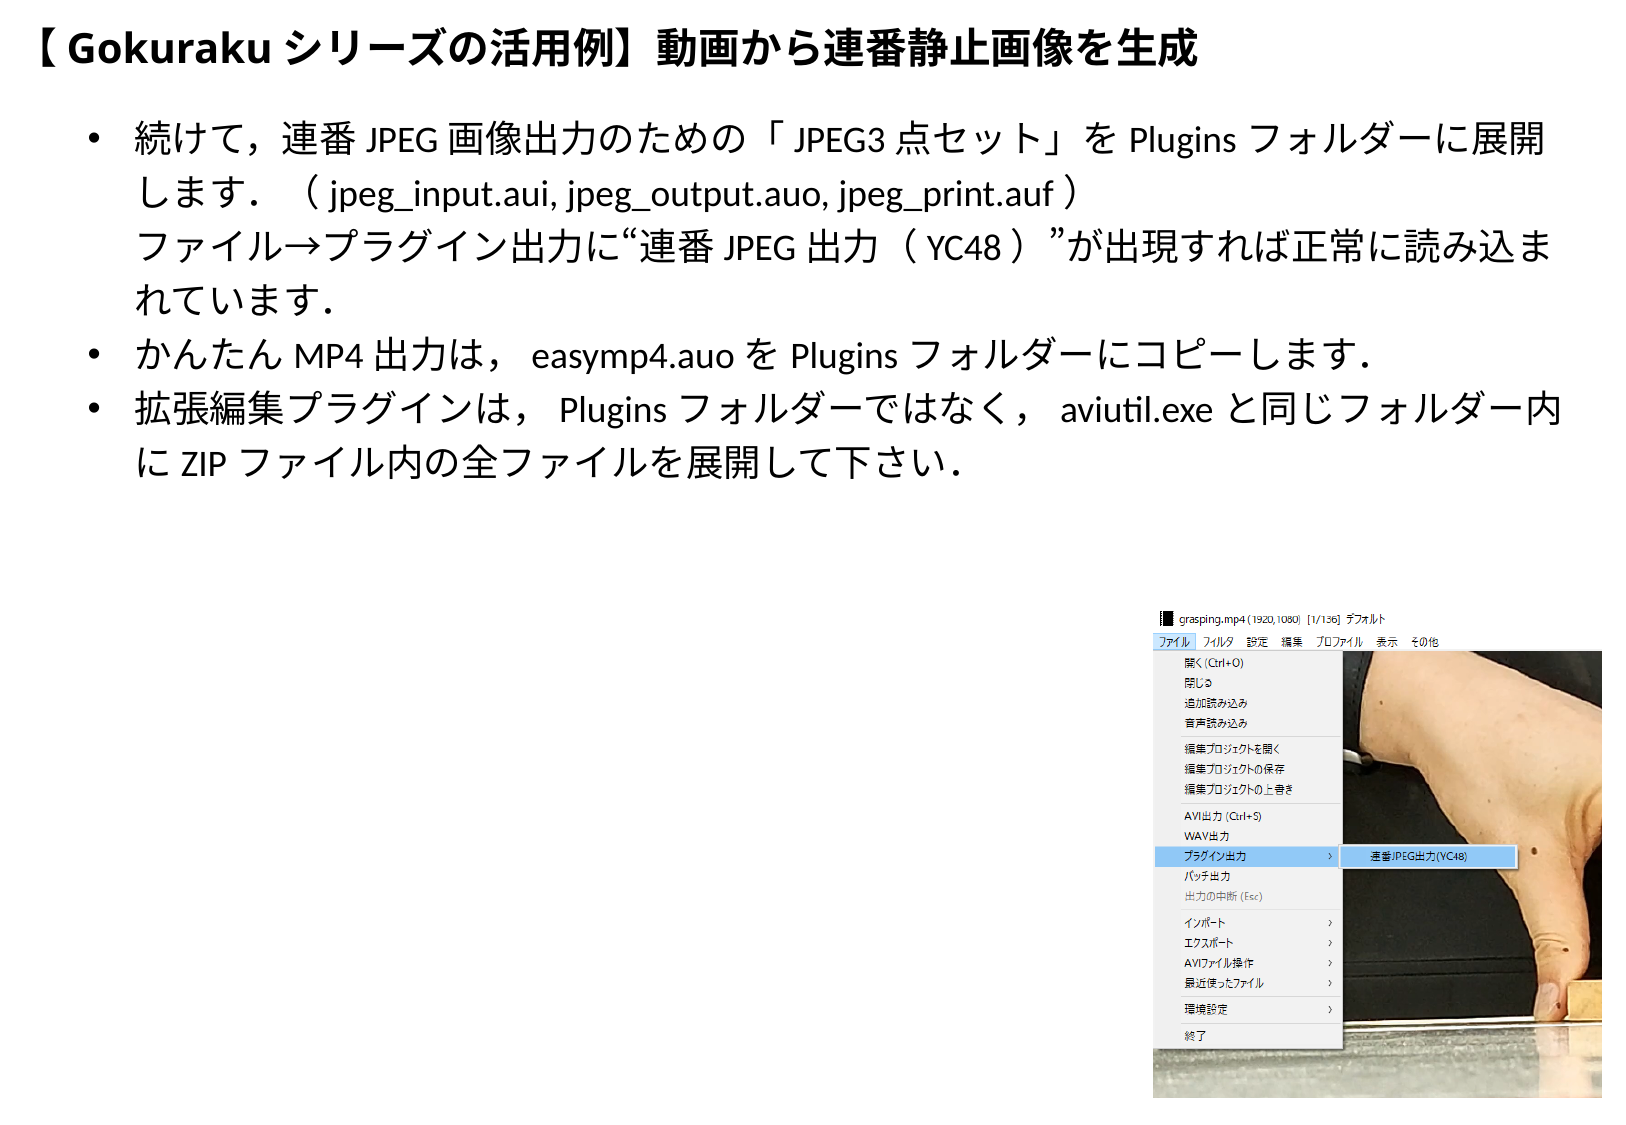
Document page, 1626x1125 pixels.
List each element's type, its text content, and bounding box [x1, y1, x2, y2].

picture [1153, 606, 1602, 1098]
text_box 続けて，連番JPEG画像出力のための「JPEG3点セット」をPluginsフォルダーに展開します．（jpeg_input.aui, jpeg_output.auo, jpeg_print.auf） ファイル→プラグイン出力に“連番JPEG出力（YC48）”が出現すれば正常に読み込まれています． かんたんMP4出力は，easymp4.auoをPluginsフォルダーにコピーします． 拡張編集プラグインは，Pluginsフォルダーではなく，aviutil.exeと同じフォルダー内にZIPファイル内の全ファイルを展開して下さい． [72, 98, 1578, 491]
title 【Gokurakuシリーズの活用例】動画から連番静止画像を生成 [0, 0, 1625, 101]
